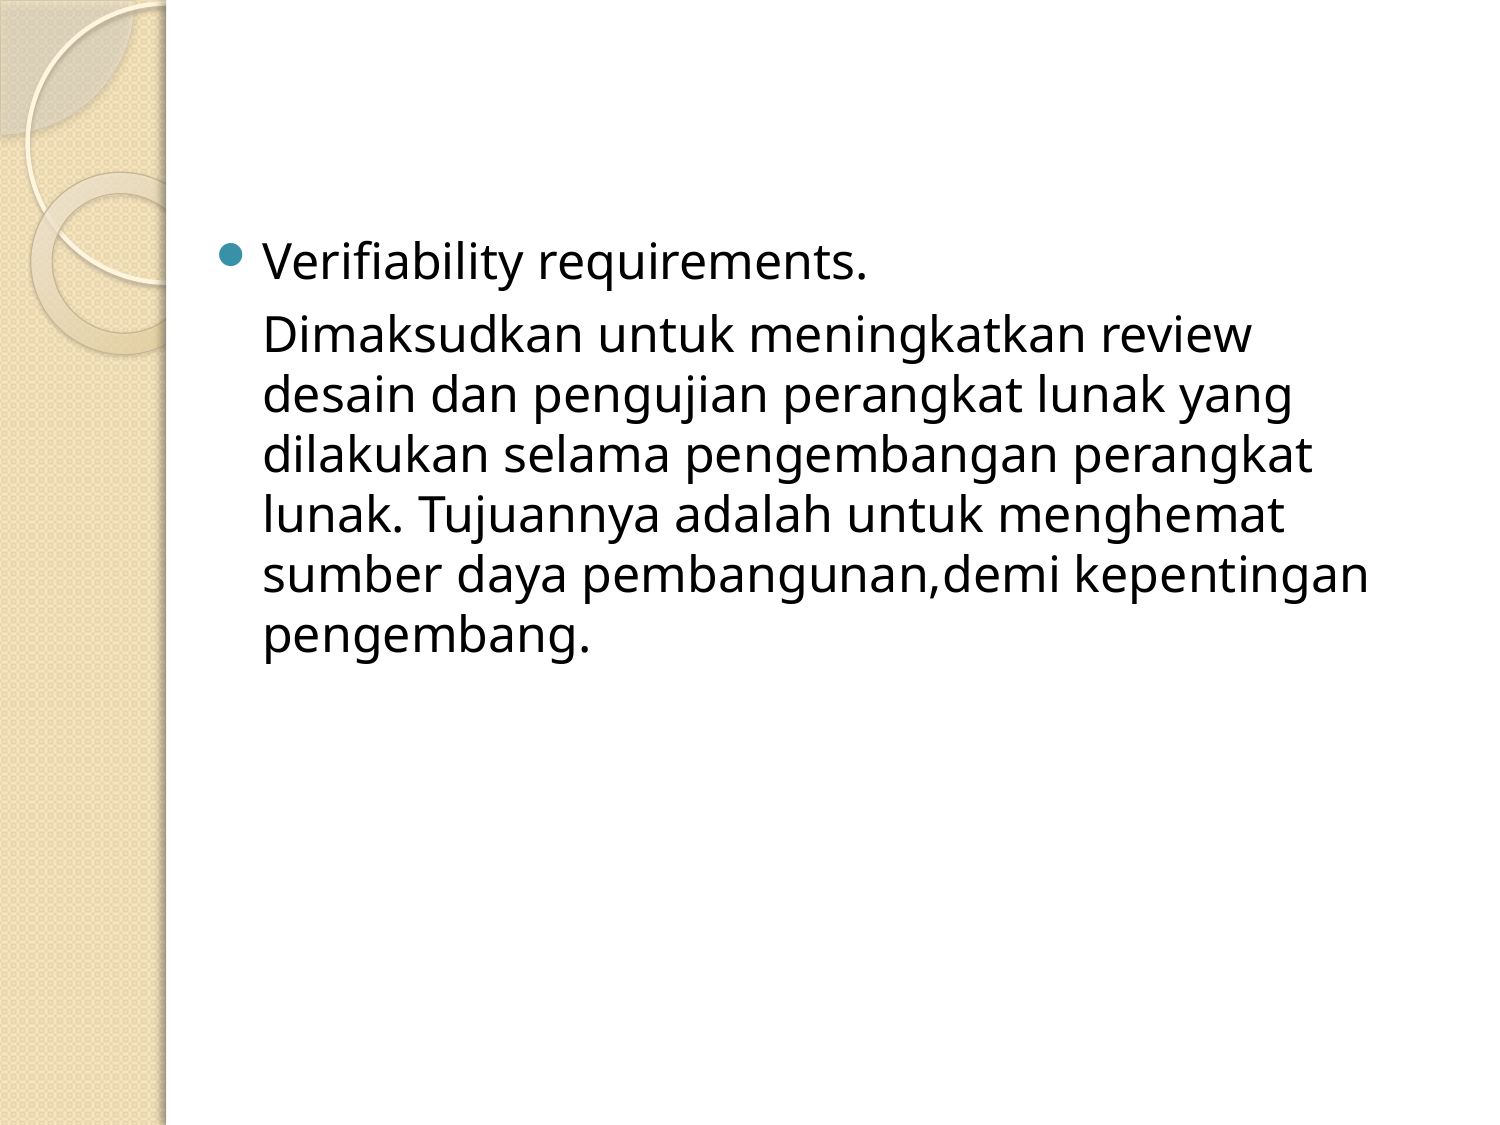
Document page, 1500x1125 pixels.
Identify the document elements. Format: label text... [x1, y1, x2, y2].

list Verifiability requirements. Dimaksudkan untuk meningkatkan review desain dan pengujian perangkat lunak yang dilakukan selama pengembangan perangkat lunak. Tujuannya adalah untuk menghemat sumber daya pembangunan,demi kepentingan pengembang. [187, 222, 1418, 1011]
